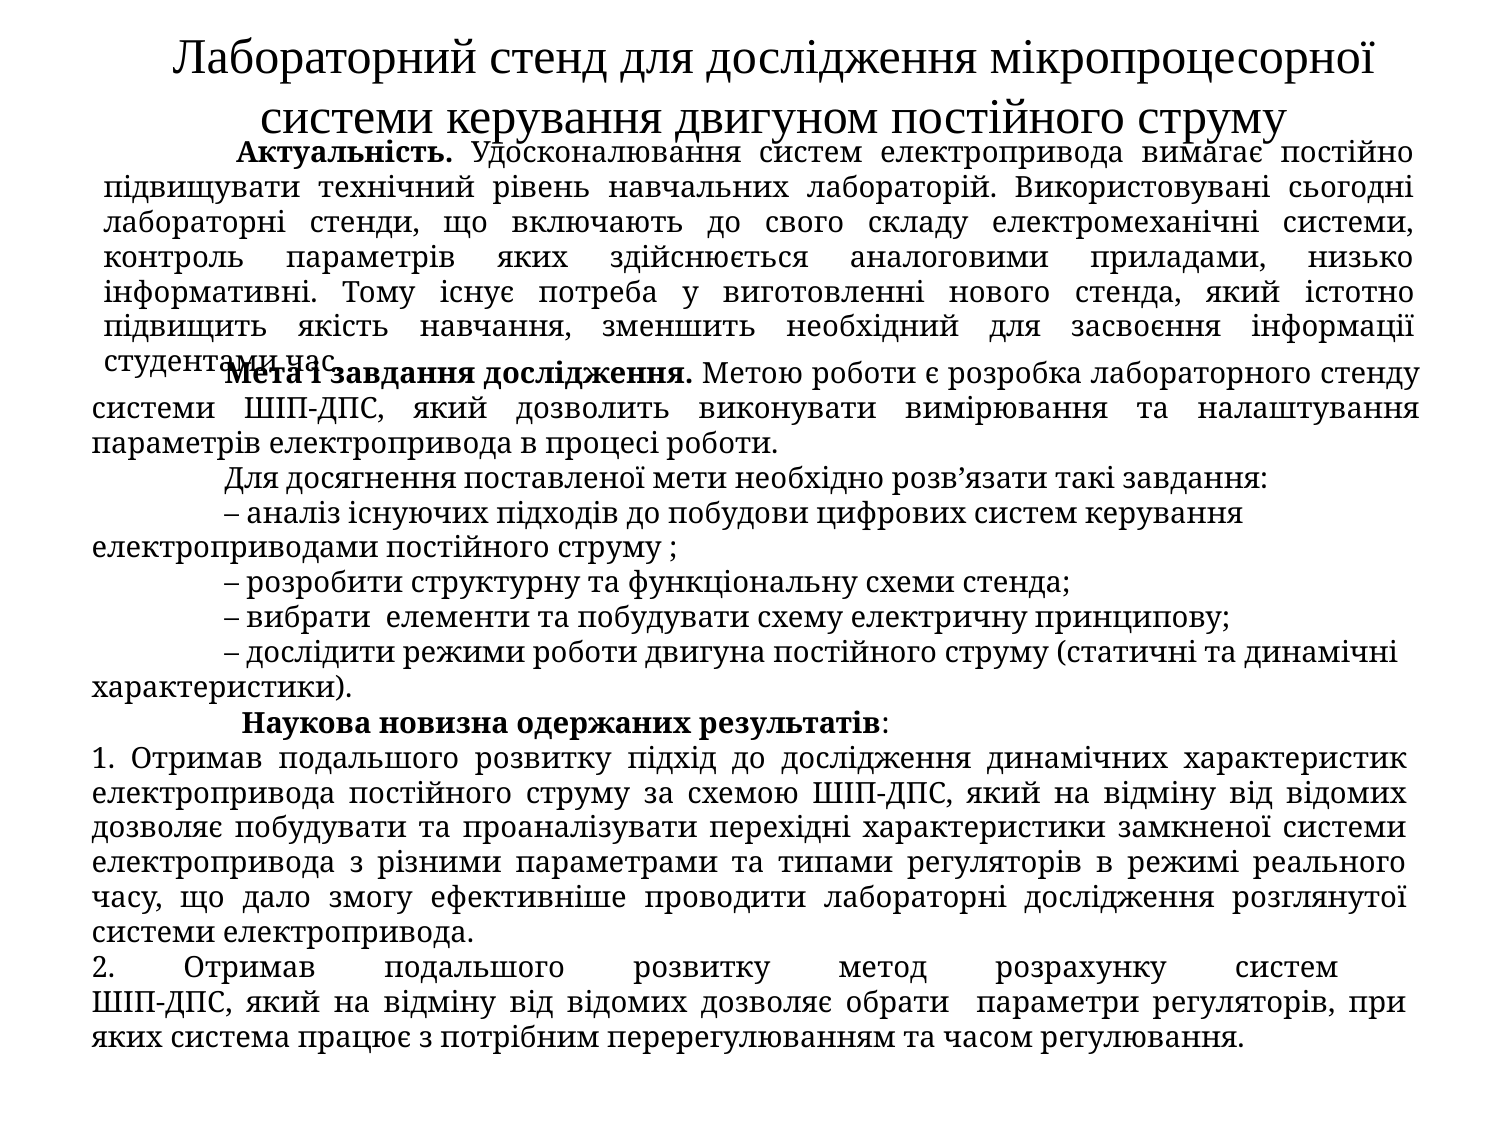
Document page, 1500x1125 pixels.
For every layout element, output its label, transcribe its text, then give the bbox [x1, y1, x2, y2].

title Лабораторний стенд для дослідження мікропроцесорної системи керування двигуном постійного струму [136, 30, 1412, 148]
text_box [207, 763, 1483, 1059]
text_box Наукова новизна одержаних результатів: 1. Отримав подальшого розвитку підхід до дослідження динамічних характеристик електропривода постійного струму за схемою ШІП-ДПС, який на відміну від відомих дозволяє побудувати та проаналізувати перехідні характеристики замкненої системи електропривода з різними параметрами та типами регуляторів в режимі реального часу, що дало змогу ефективніше проводити лабораторні дослідження розглянутої системи електропривода. 2. Отримав подальшого розвитку метод розрахунку систем ШІП-ДПС, який на відміну від відомих дозволяє обрати параметри регуляторів, при яких система працює з потрібним перерегулюванням та часом регулювання. [76, 857, 1423, 1096]
text_box Мета і завдання дослідження. Метою роботи є розробка лабораторного стенду системи ШІП-ДПС, який дозволить виконувати вимірювання та налаштування параметрів електропривода в процесі роботи. Для досягнення поставленої мети необхідно розв’язати такі завдання: – аналіз існуючих підходів до побудови цифрових систем керування електроприводами постійного струму ; – розробити структурну та функціональну схеми стенда; – вибрати елементи та побудувати схему електричну принципову; – дослідити режими роботи двигуна постійного струму (статичні та динамічні характеристики). [76, 349, 1436, 782]
text_box Актуальність. Удосконалювання систем електропривода вимагає постійно підвищувати технічний рівень навчальних лабораторій. Використовувані сьогодні лабораторні стенди, що включають до свого складу електромеханічні системи, контроль параметрів яких здійснюється аналоговими приладами, низько інформативні. Тому існує потреба у виготовленні нового стенда, який істотно підвищить якість навчання, зменшить необхідний для засвоєння інформації студентами час. [88, 148, 1430, 349]
